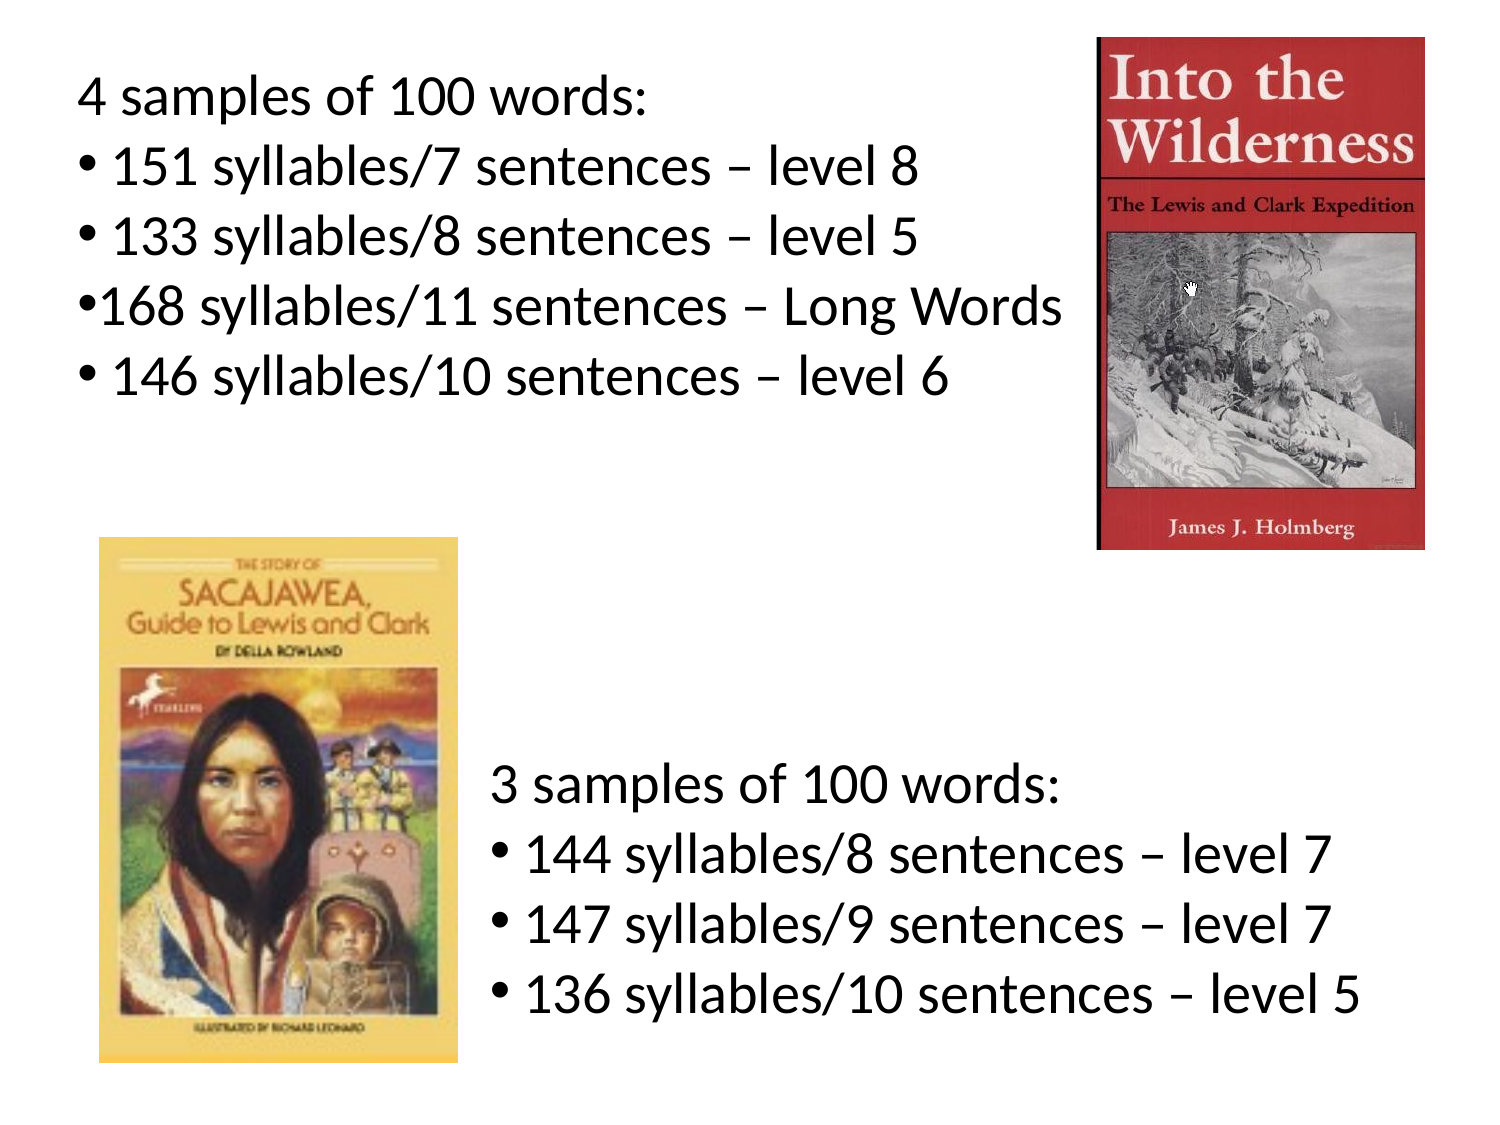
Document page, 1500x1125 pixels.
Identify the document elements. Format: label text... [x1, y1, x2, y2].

picture [99, 537, 458, 1063]
text_box 3 samples of 100 words: 144 syllables/8 sentences – level 7 147 syllables/9 sentences – level 7 136 syllables/10 sentences – level 5 [474, 737, 1500, 1078]
text_box 4 samples of 100 words: 151 syllables/7 sentences – level 8 133 syllables/8 sentences – level 5 168 syllables/11 sentences – Long Words 146 syllables/10 sentences – level 6 [62, 50, 1163, 640]
picture [1096, 37, 1426, 551]
